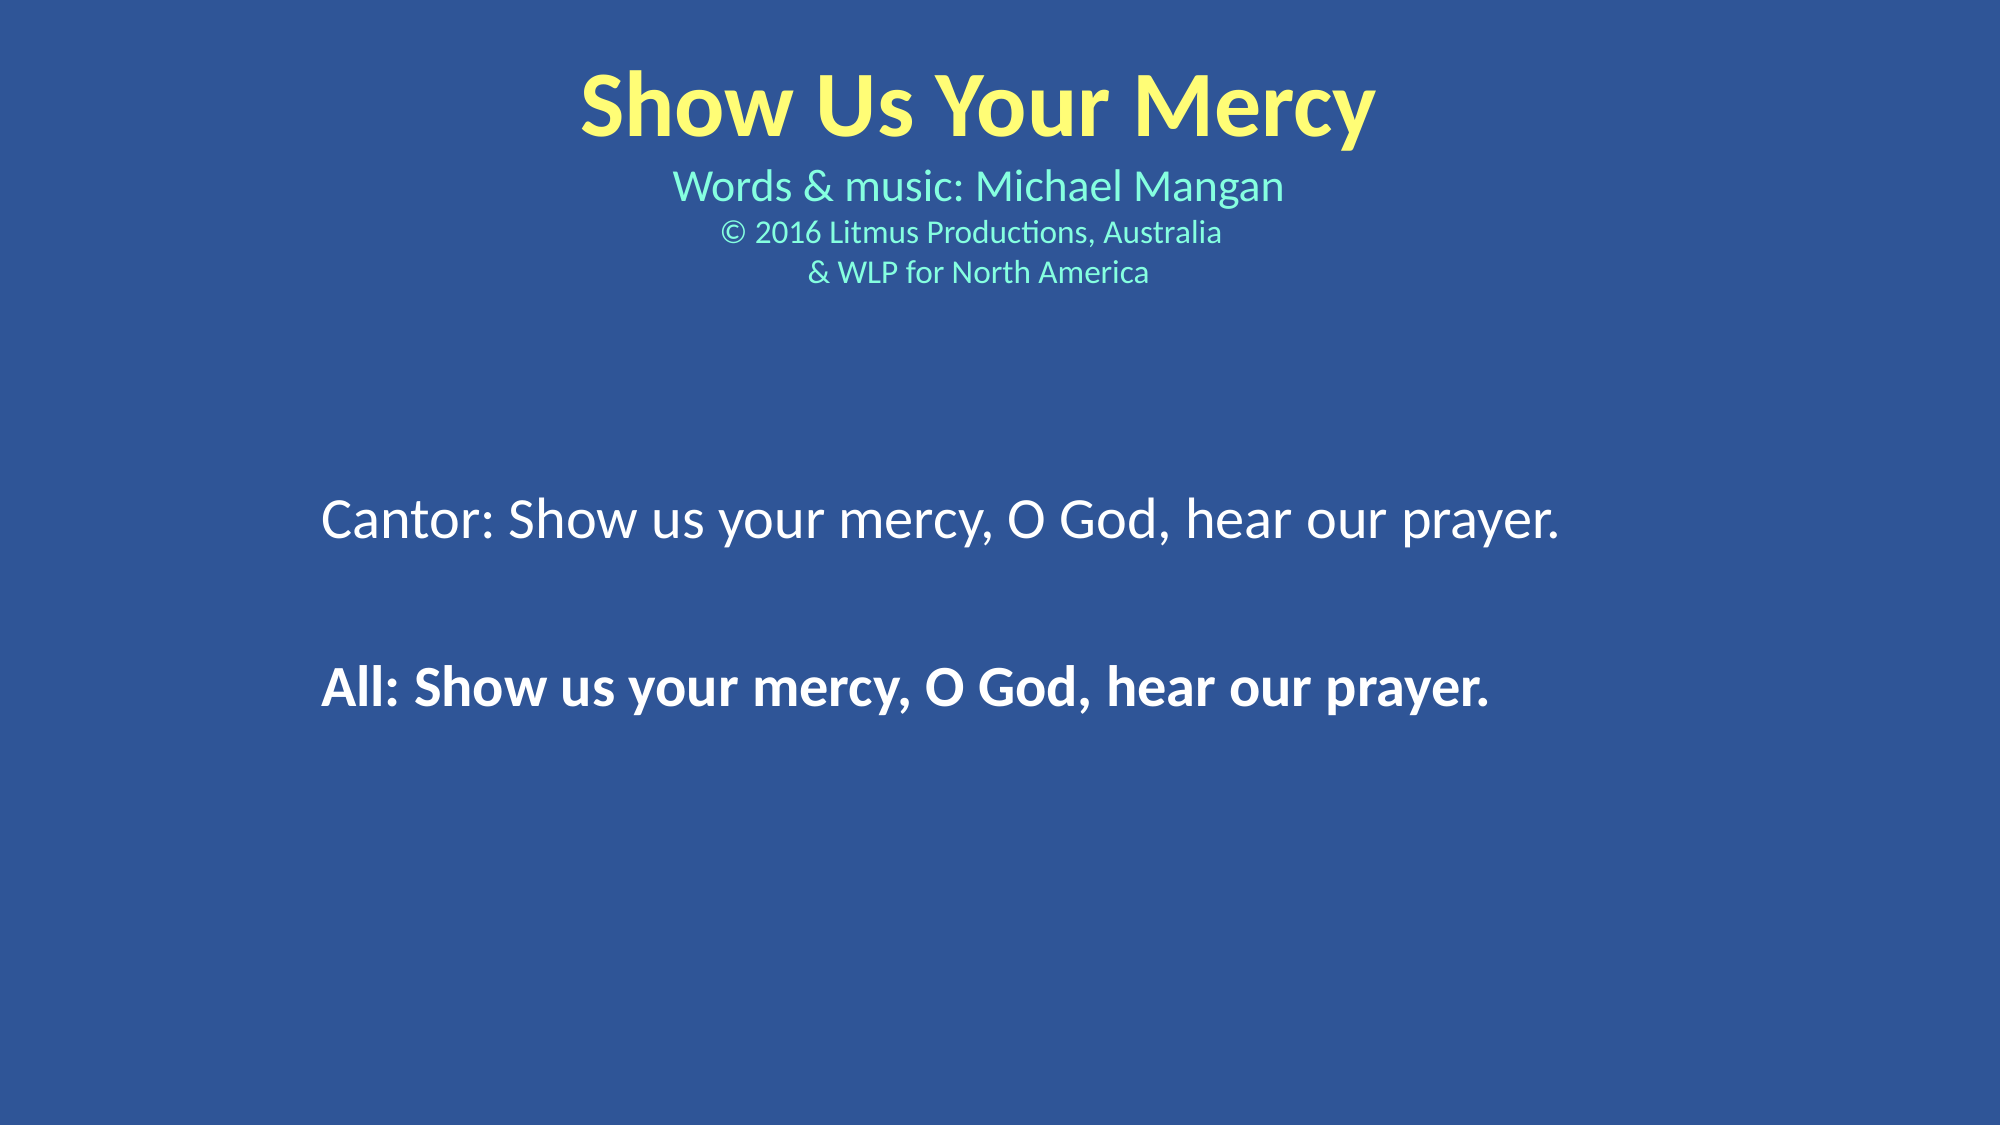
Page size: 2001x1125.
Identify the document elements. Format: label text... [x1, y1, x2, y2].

text_box Show Us Your Mercy Words & music: Michael Mangan © 2016 Litmus Productions, Australia & WLP for North America [291, 7, 1667, 327]
list Cantor: Show us your mercy, O God, hear our prayer. All: Show us your mercy, O God, hear our prayer. [306, 481, 1694, 836]
